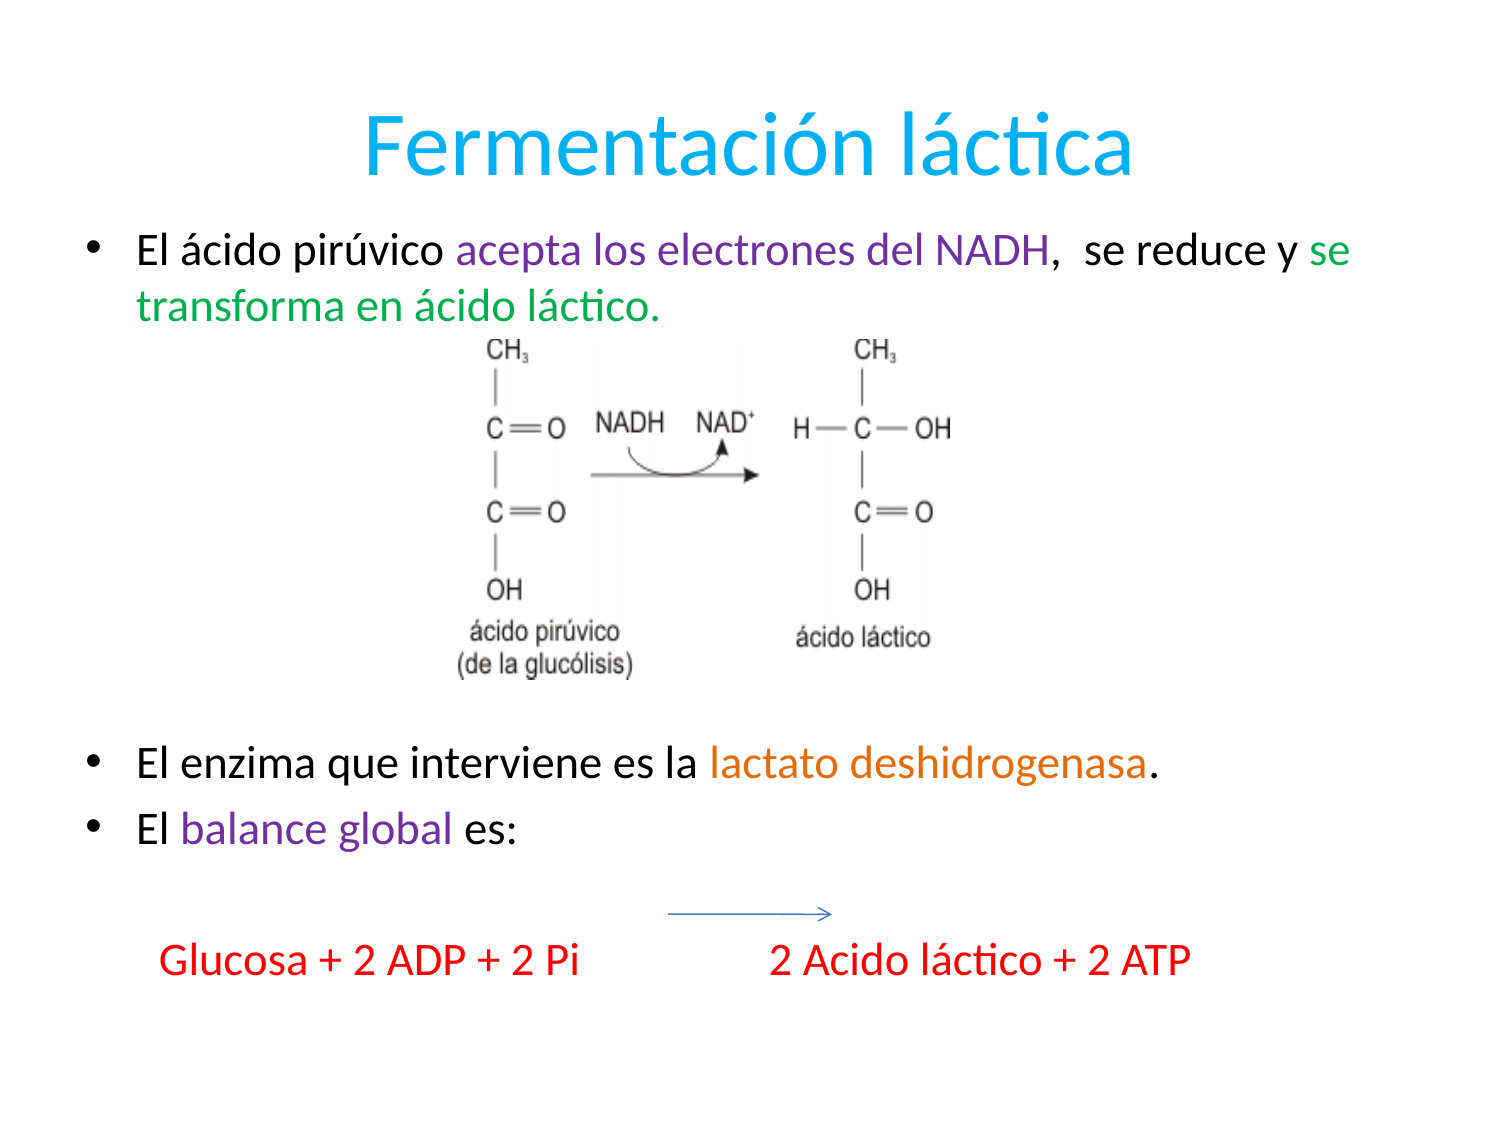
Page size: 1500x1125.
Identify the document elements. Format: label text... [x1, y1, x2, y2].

list El ácido pirúvico acepta los electrones del NADH, se reduce y se transforma en ácido láctico. El enzima que interviene es la lactato deshidrogenasa. El balance global es: Glucosa + 2 ADP + 2 Pi 2 Acido láctico + 2 ATP [70, 210, 1425, 1067]
title Fermentación láctica [75, 45, 1425, 210]
picture [456, 339, 950, 680]
